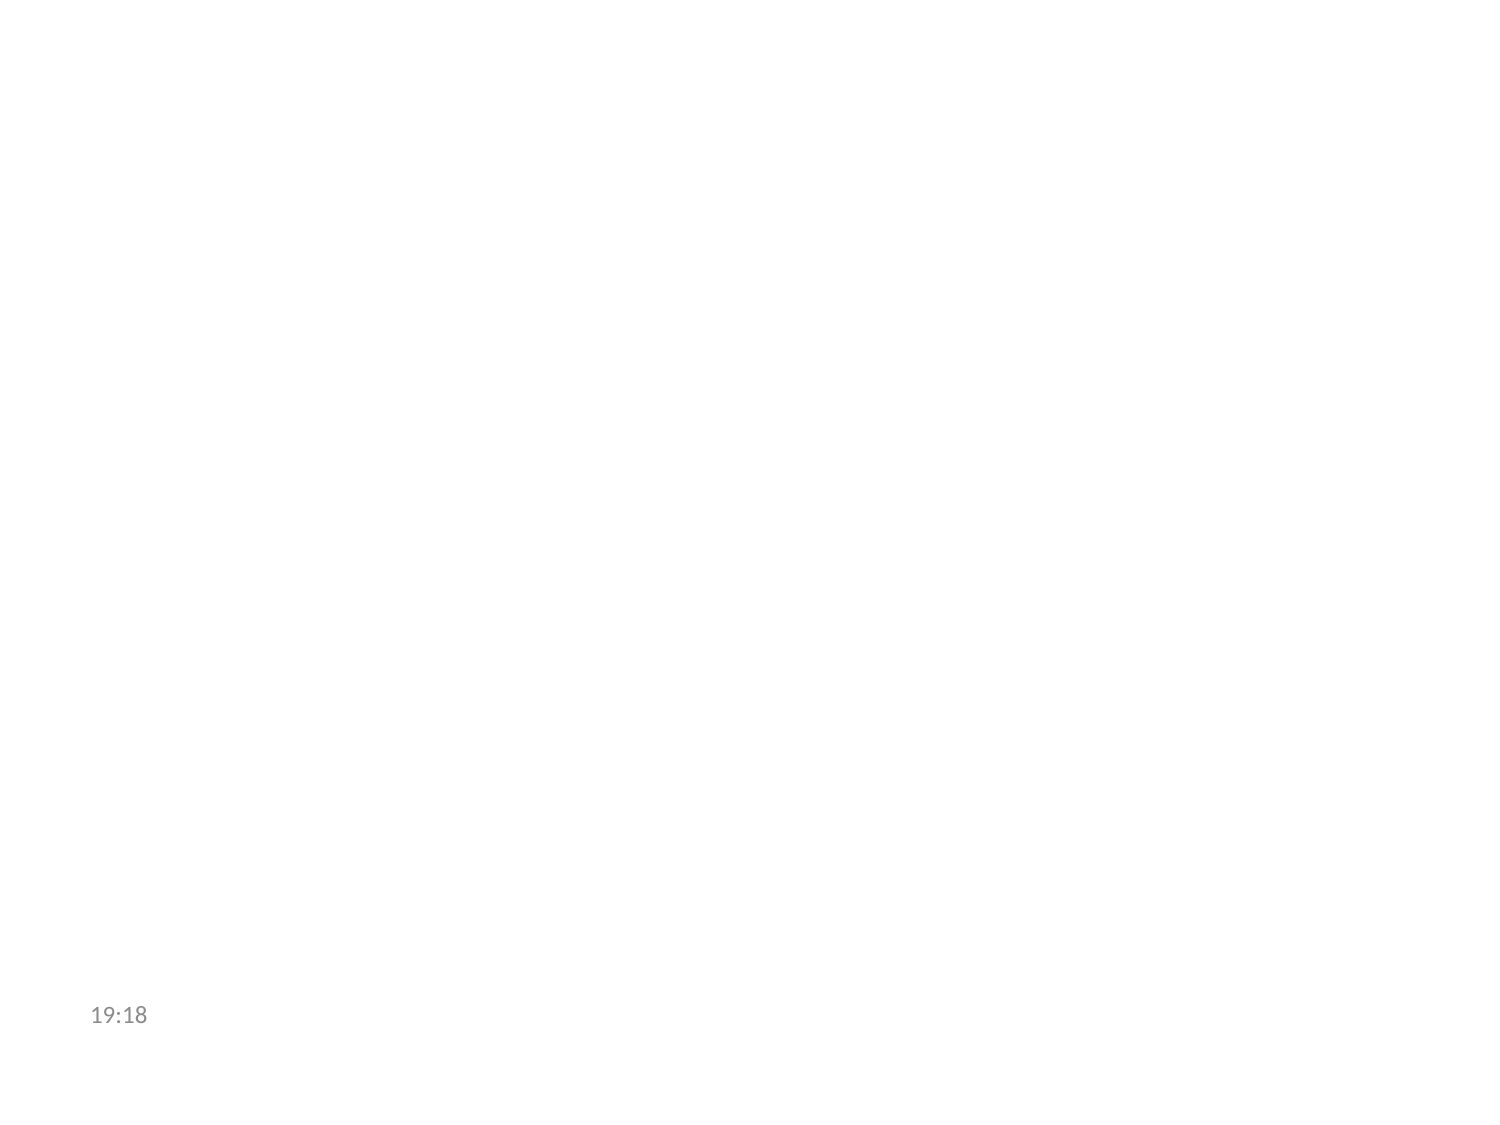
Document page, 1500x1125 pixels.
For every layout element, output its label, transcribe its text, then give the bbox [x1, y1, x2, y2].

text_box 15:35 [75, 983, 425, 1044]
